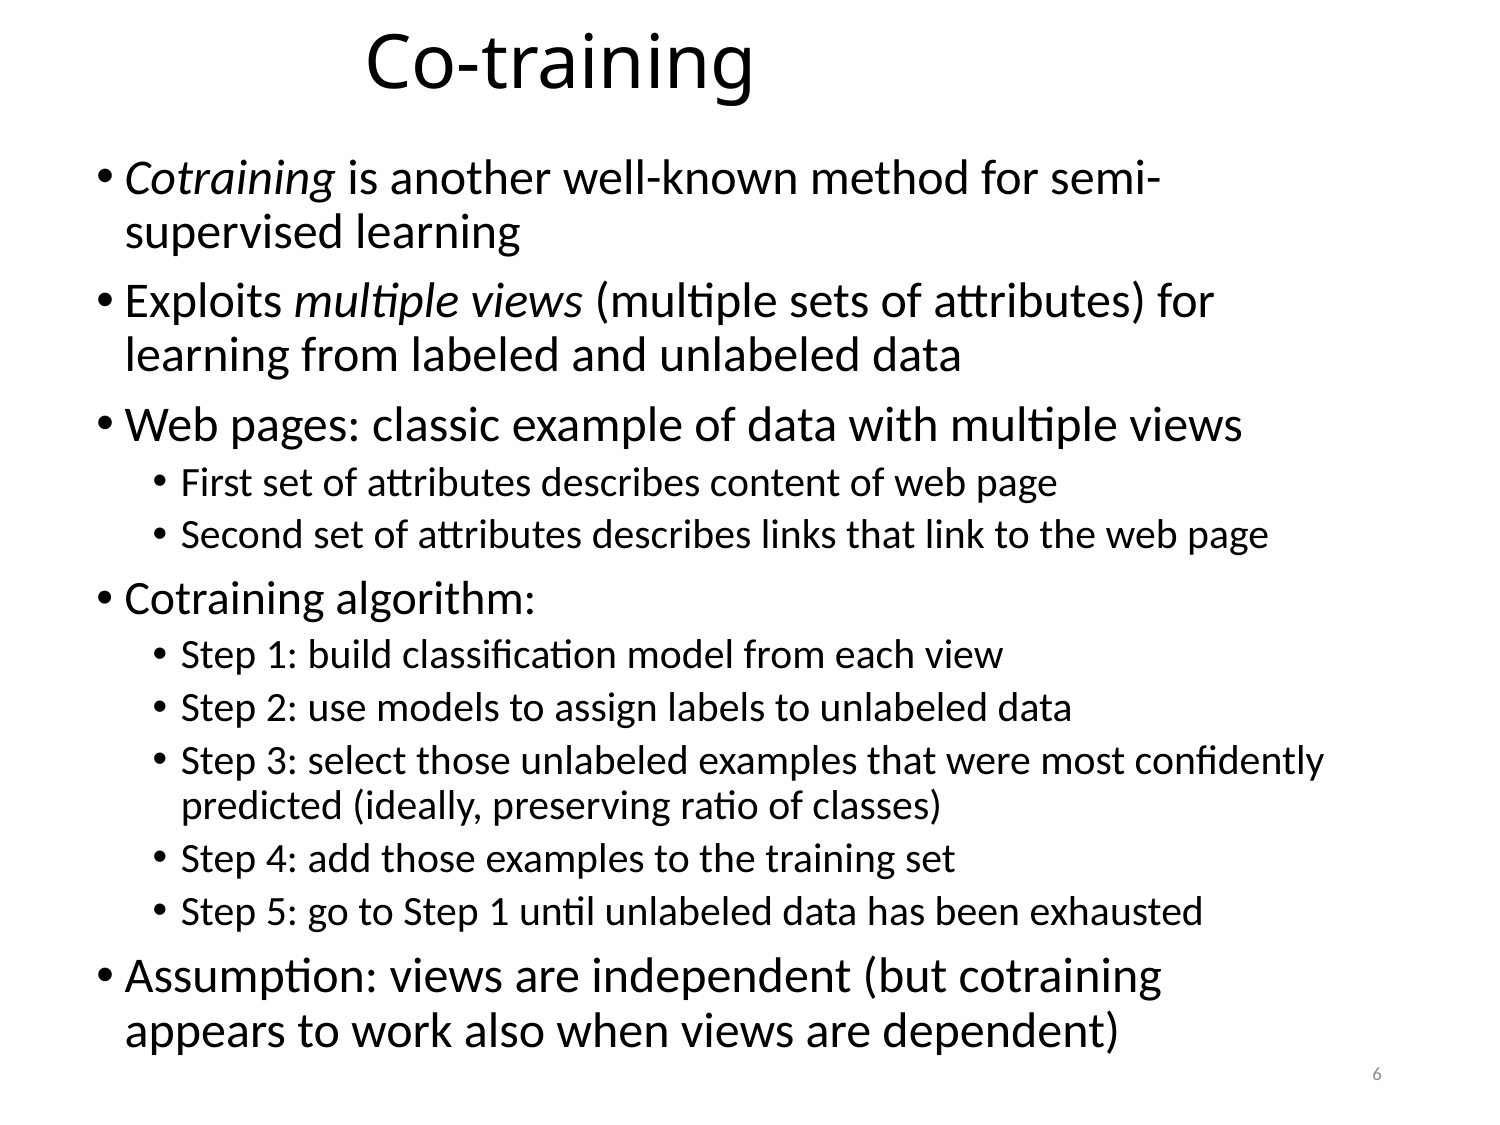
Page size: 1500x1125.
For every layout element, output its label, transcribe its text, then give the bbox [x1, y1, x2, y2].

slide_number 6 [1059, 1042, 1397, 1103]
title Co-training [349, 0, 1150, 143]
list Cotraining is another well-known method for semi-supervised learning Exploits multiple views (multiple sets of attributes) for learning from labeled and unlabeled data Web pages: classic example of data with multiple views First set of attributes describes content of web page Second set of attributes describes links that link to the web page Cotraining algorithm: Step 1: build classification model from each view Step 2: use models to assign labels to unlabeled data Step 3: select those unlabeled examples that were most confidently predicted (ideally, preserving ratio of classes) Step 4: add those examples to the training set Step 5: go to Step 1 until unlabeled data has been exhausted Assumption: views are independent (but cotraining appears to work also when views are dependent) [81, 143, 1341, 1066]
